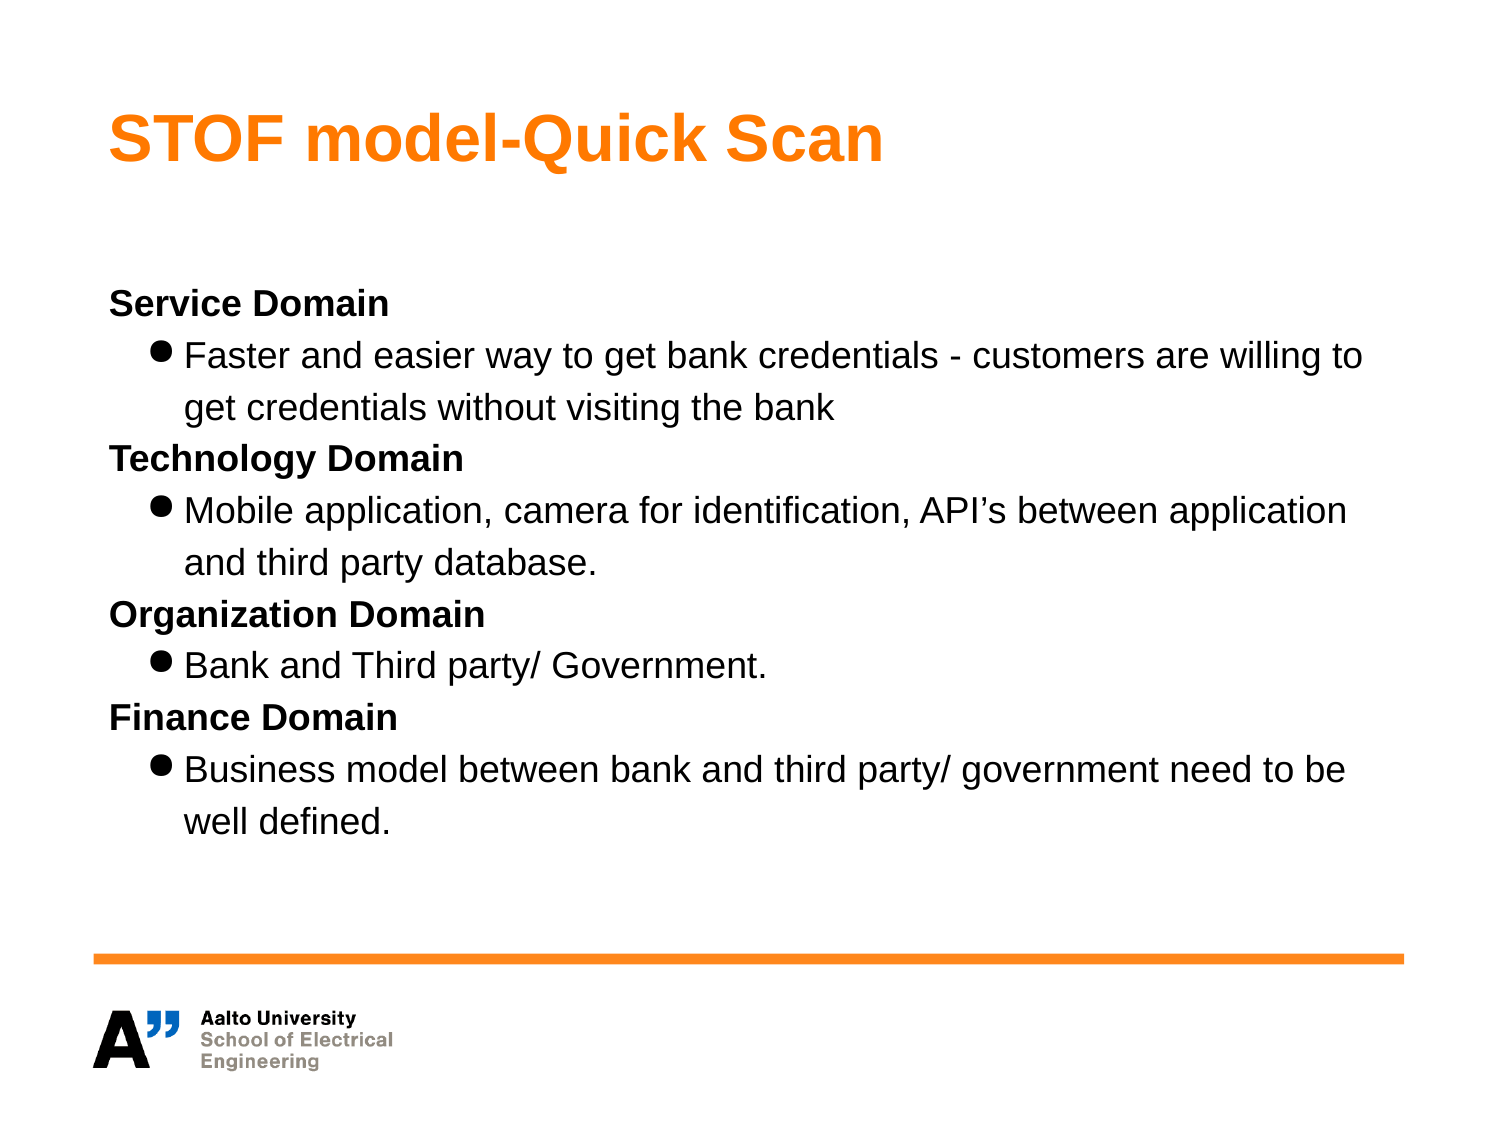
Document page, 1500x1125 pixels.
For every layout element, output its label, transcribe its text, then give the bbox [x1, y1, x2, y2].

text_box Service Domain Faster and easier way to get bank credentials - customers are willing to get credentials without visiting the bank Technology Domain Mobile application, camera for identification, API’s between application and third party database. Organization Domain Bank and Third party/ Government. Finance Domain Business model between bank and third party/ government need to be well defined. [93, 257, 1405, 856]
title STOF model-Quick Scan [94, 80, 1405, 257]
picture [35, 953, 449, 1125]
